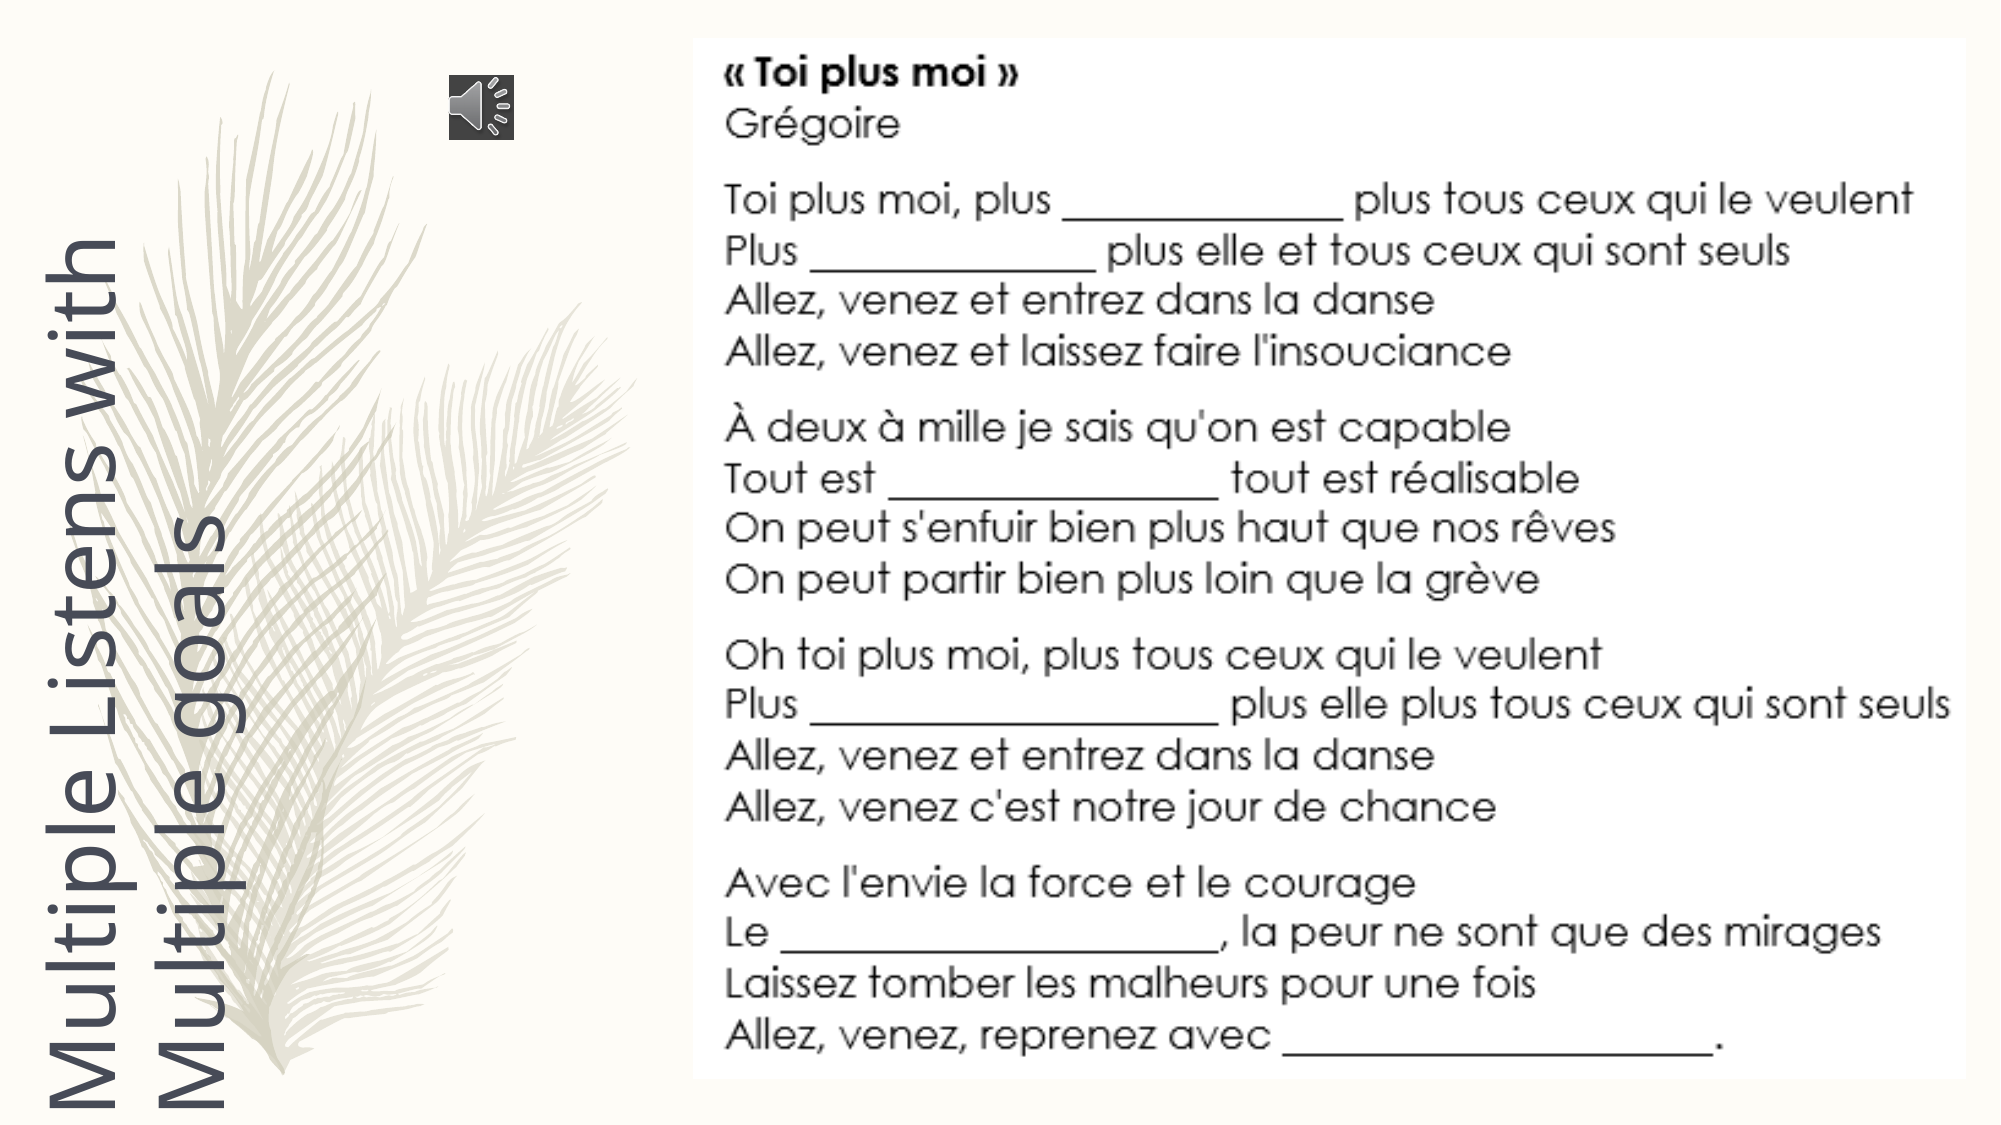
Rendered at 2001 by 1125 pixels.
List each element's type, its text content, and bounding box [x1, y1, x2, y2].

text_box Multiple Listens with Multiple goals [14, 4, 263, 1125]
picture [447, 74, 515, 142]
picture [693, 38, 1966, 1080]
